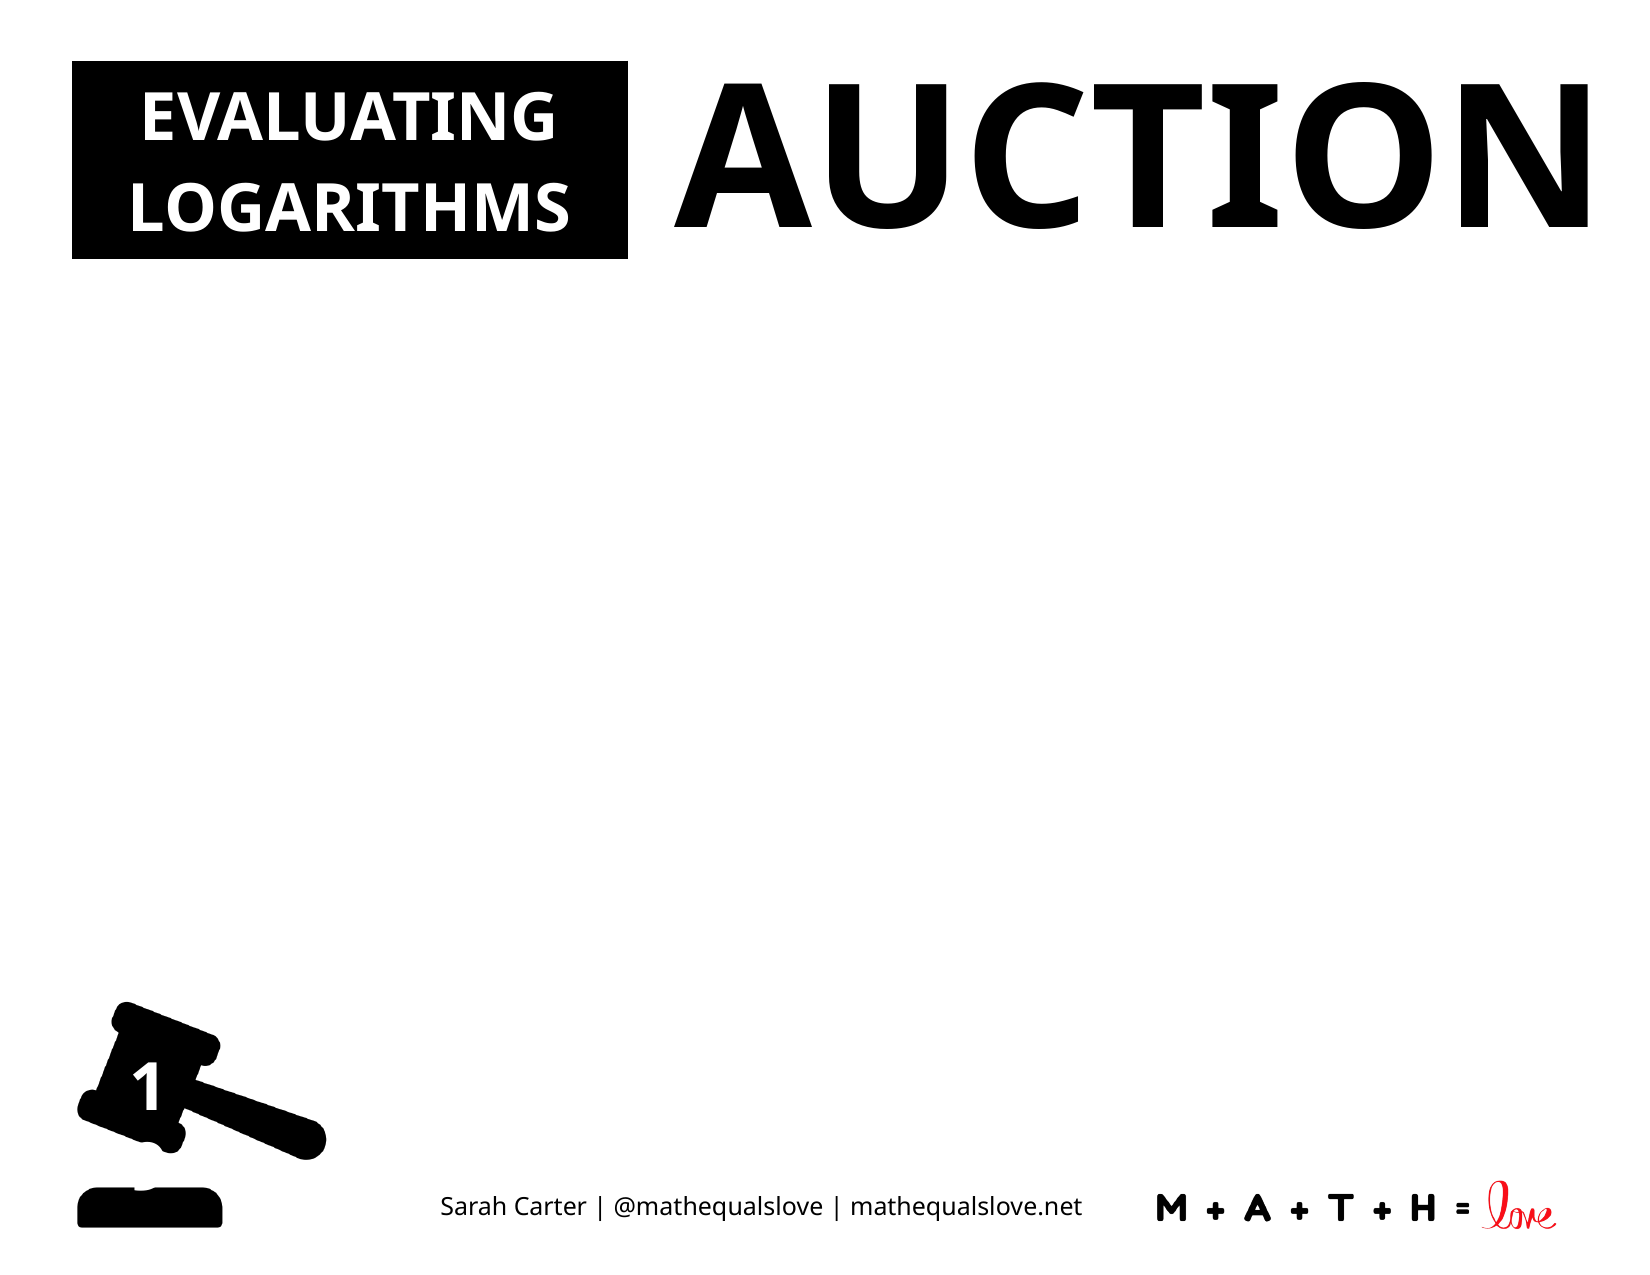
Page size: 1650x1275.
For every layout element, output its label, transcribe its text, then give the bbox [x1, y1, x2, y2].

table_header EVALUATING LOGARITHMS [72, 62, 626, 257]
text_box AUCTION [659, 20, 1636, 275]
picture [72, 998, 330, 1231]
text_box Sarah Carter | @mathequalslove | mathequalslove.net [330, 1183, 1147, 1228]
picture [1147, 1177, 1563, 1236]
